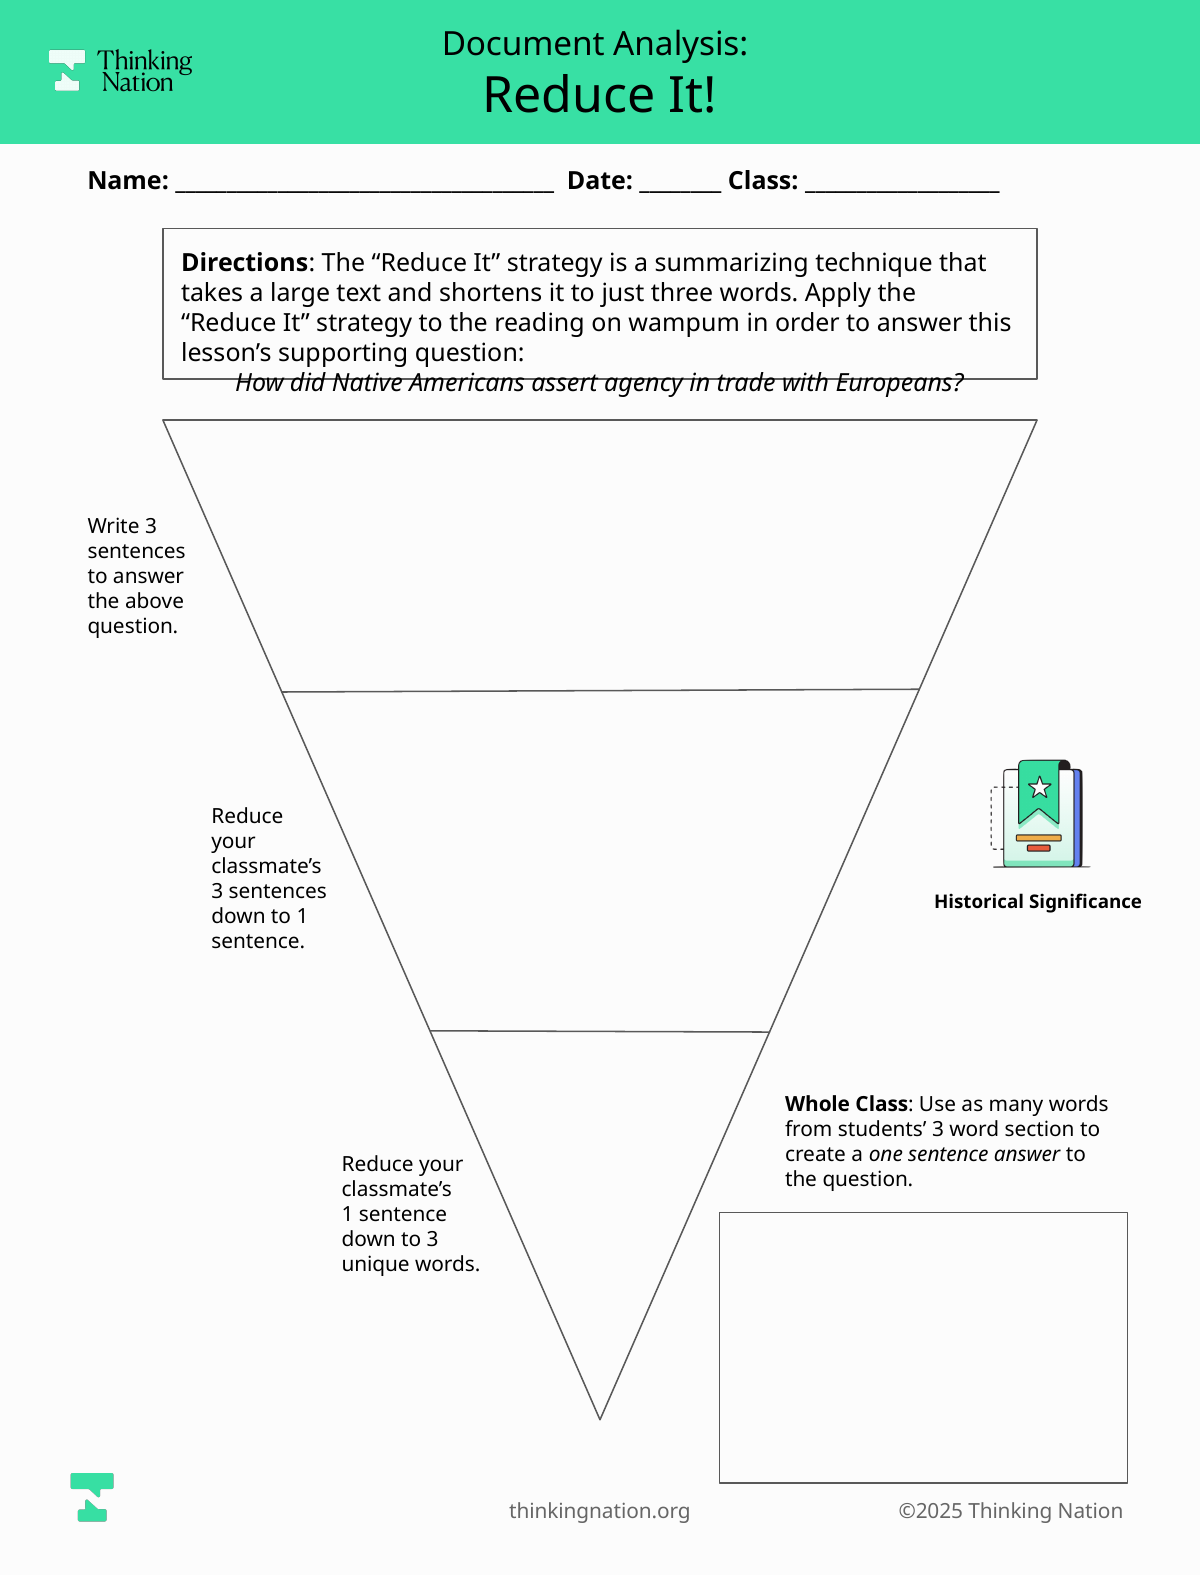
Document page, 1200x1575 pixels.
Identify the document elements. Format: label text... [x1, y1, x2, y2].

text_box Directions: The “Reduce It” strategy is a summarizing technique that takes a large text and shortens it to just three words. Apply the “Reduce It” strategy to the reading on wampum in order to answer this lesson’s supporting question: How did Native Americans assert agency in trade with Europeans? [162, 228, 1038, 380]
text_box ©2025 Thinking Nation [854, 1483, 1139, 1532]
text_box [162, 420, 1038, 689]
text_box [433, 1040, 767, 1420]
text_box Reduce your classmate’s 1 sentence down to 3 unique words. [326, 1135, 507, 1315]
text_box thinkingnation.org [457, 1483, 742, 1532]
text_box Document Analysis: Reduce It! [0, 0, 1200, 144]
text_box [719, 1212, 1128, 1484]
text_box Name: _____________________________________ Date: ________ Class: ___________________ [72, 149, 1128, 217]
picture [33, 35, 197, 104]
picture [58, 1463, 126, 1531]
text_box [285, 701, 915, 1030]
text_box Write 3 sentences to answer the above question. [72, 497, 223, 642]
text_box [281, 689, 920, 693]
text_box Whole Class: Use as many words from students’ 3 word section to create a one sentence answer to the question. [770, 1075, 1129, 1198]
text_box Reduce your classmate’s 3 sentences down to 1 sentence. [196, 787, 347, 967]
text_box Historical Significance [905, 874, 1176, 923]
picture [965, 738, 1117, 890]
